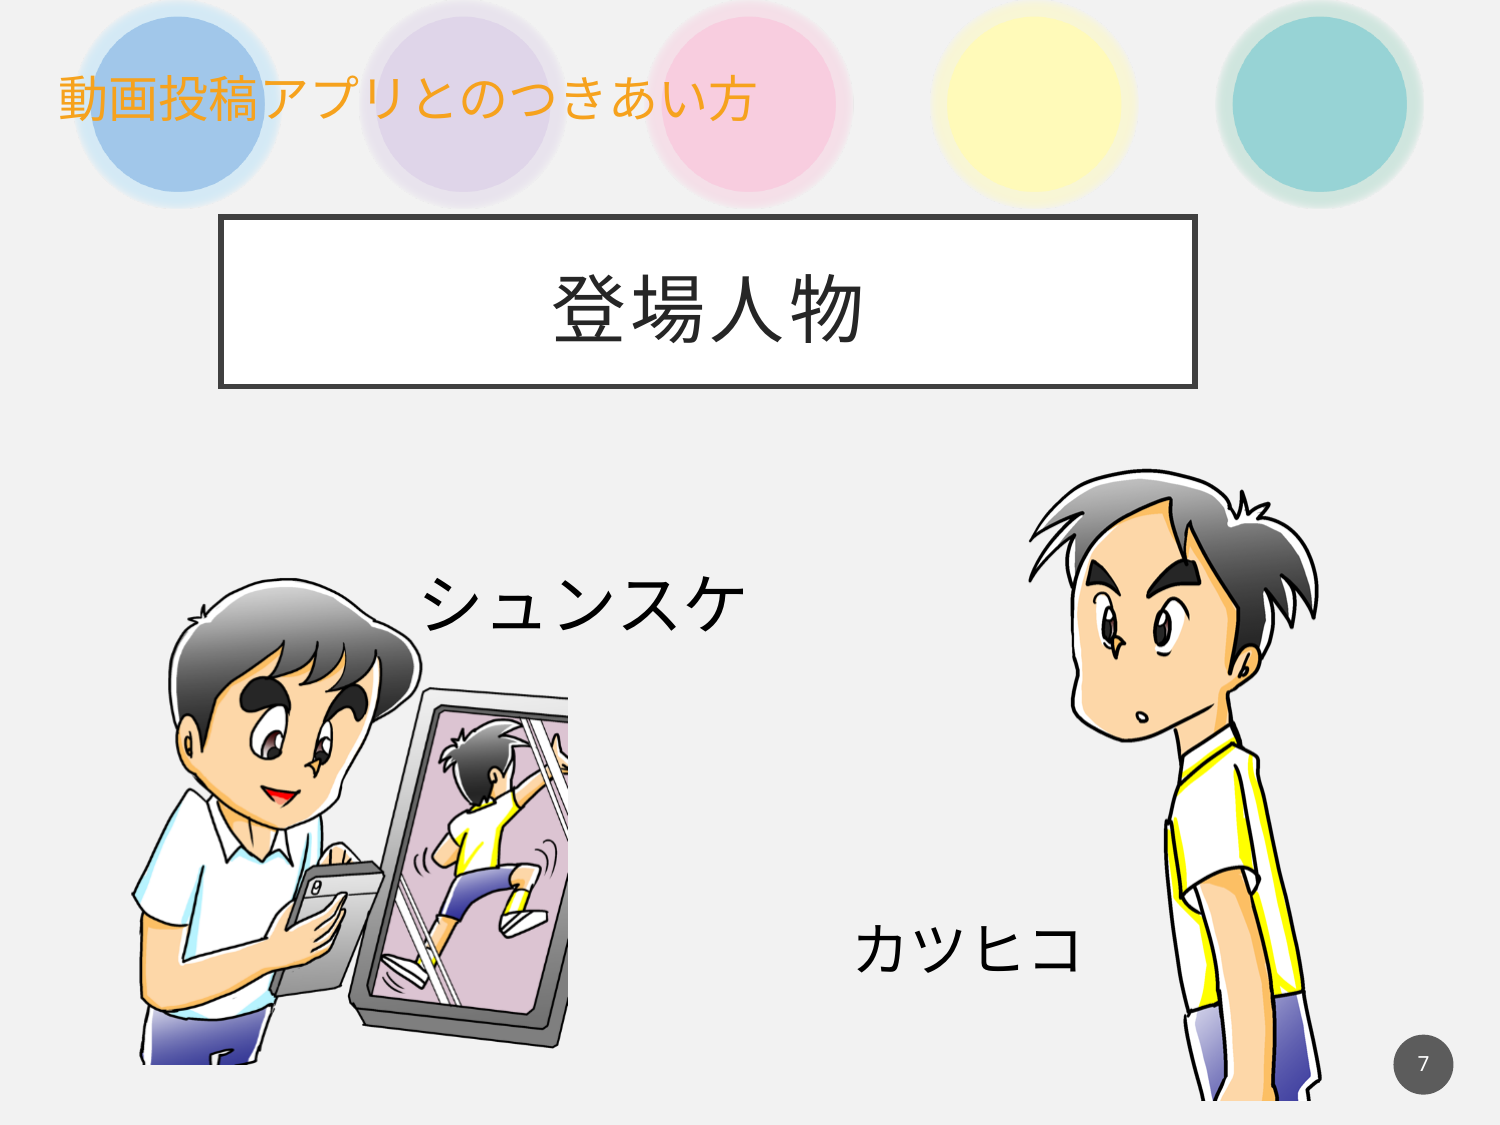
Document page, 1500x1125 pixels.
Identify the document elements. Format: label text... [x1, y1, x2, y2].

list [114, 555, 568, 1065]
text_box カツヒコ [837, 905, 939, 991]
picture [73, 0, 1424, 209]
title 登場人物 [218, 214, 1198, 389]
text_box シュンスケ [568, 555, 765, 651]
slide_number 7 [1393, 1034, 1454, 1095]
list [939, 433, 1377, 1101]
